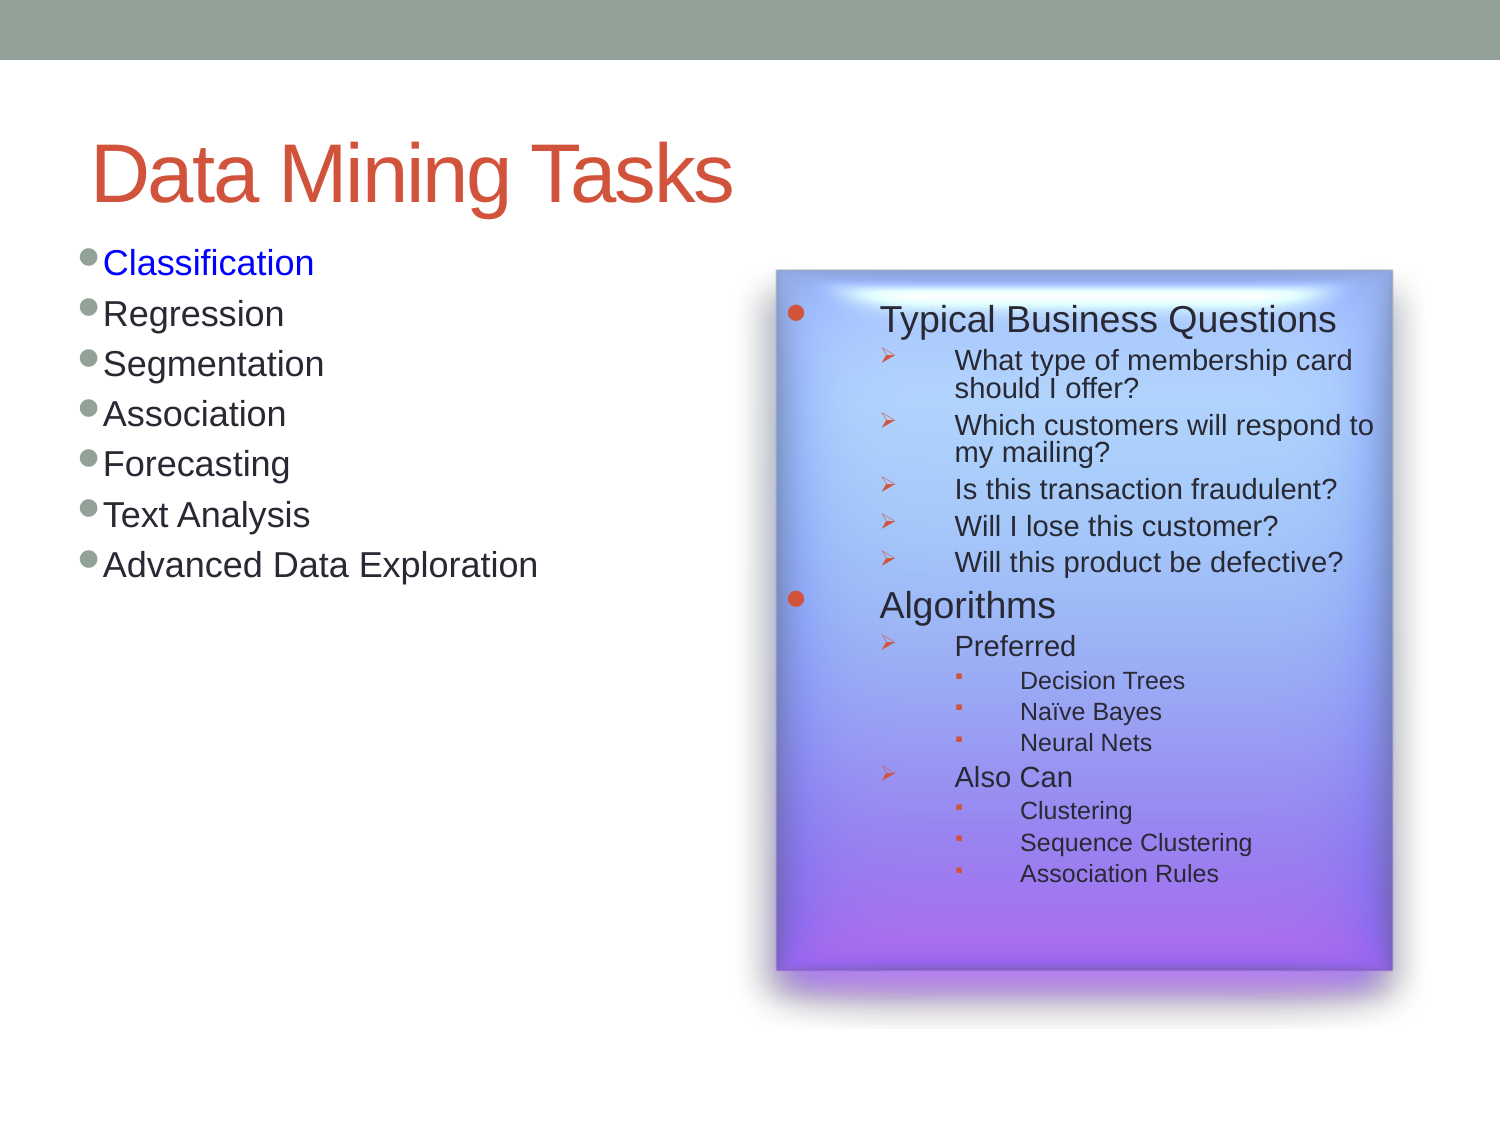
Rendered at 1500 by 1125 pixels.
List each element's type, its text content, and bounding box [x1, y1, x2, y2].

picture [732, 262, 1432, 1030]
list Classification Regression Segmentation Association Forecasting Text Analysis Advanced Data Exploration [62, 232, 741, 596]
title Data Mining Tasks [75, 87, 1425, 250]
